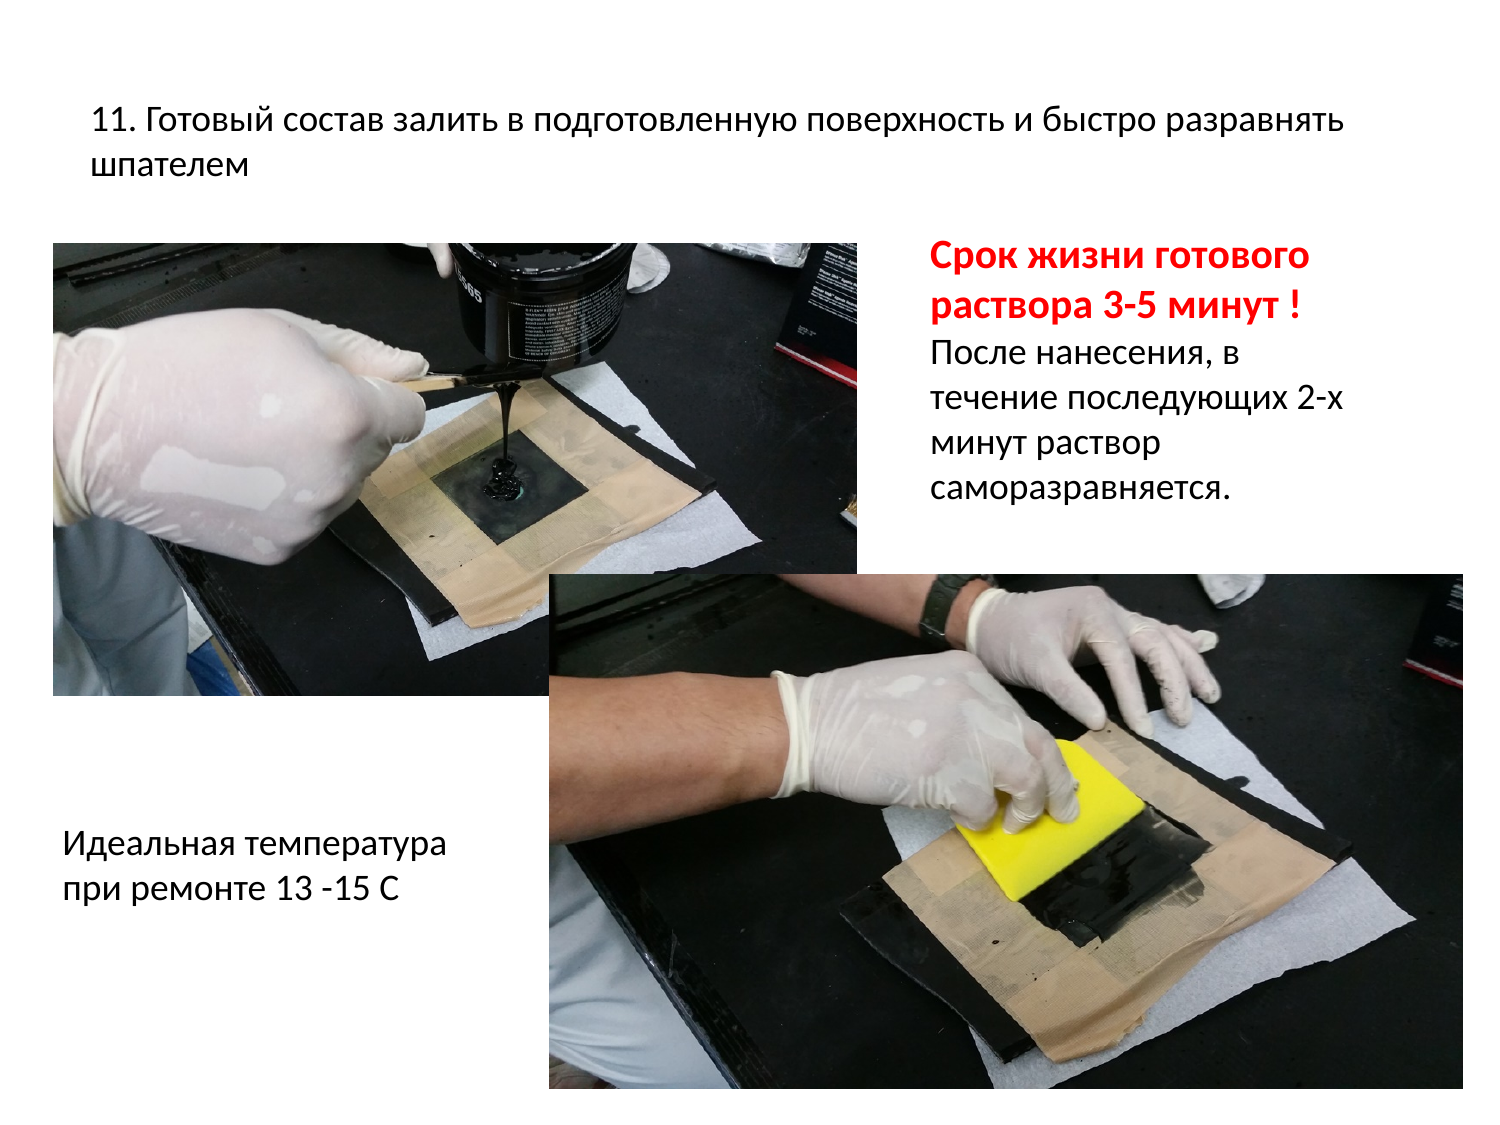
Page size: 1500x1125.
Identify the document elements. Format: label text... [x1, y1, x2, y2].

picture [52, 243, 1463, 1089]
title 11. Готовый состав залить в подготовленную поверхность и быстро разравнять шпателем [75, 45, 1425, 233]
text_box Идеальная температура при ремонте 13 -15 С [47, 810, 497, 916]
text_box Срок жизни готового раствора 3-5 минут ! После нанесения, в течение последующих 2-х минут раствор саморазравняется. [915, 219, 1376, 515]
